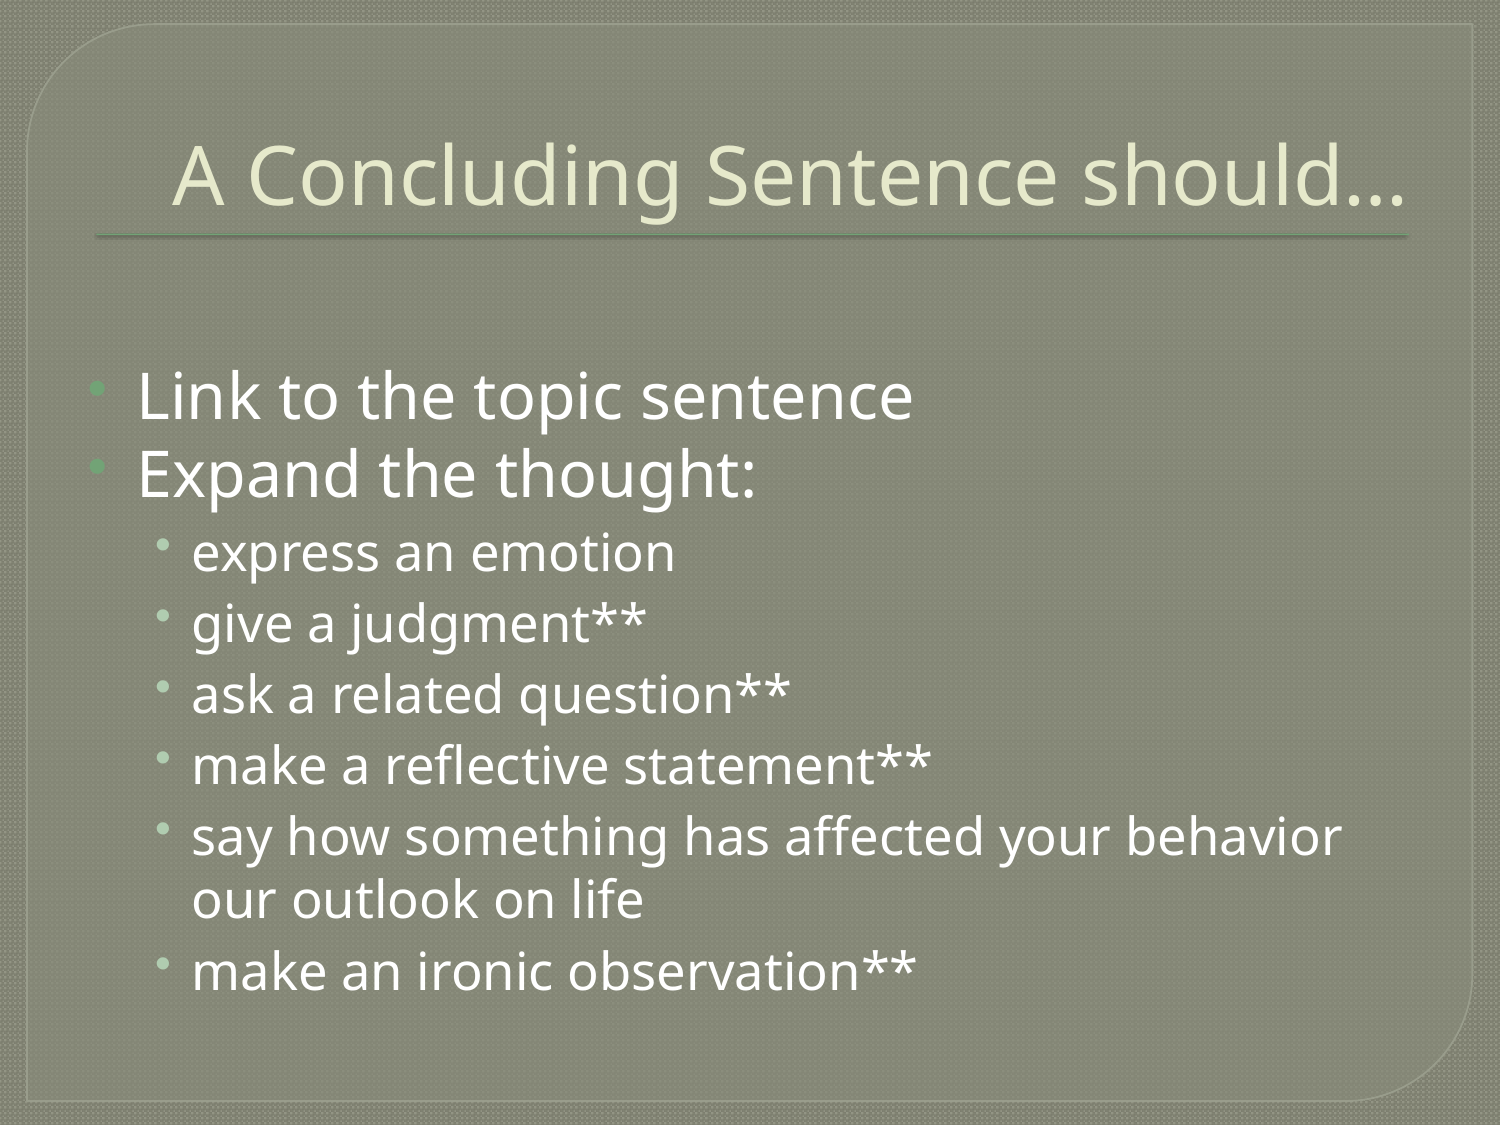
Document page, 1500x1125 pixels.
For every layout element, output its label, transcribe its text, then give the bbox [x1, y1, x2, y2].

title A Concluding Sentence should… [75, 41, 1425, 230]
list Link to the topic sentence Expand the thought: express an emotion give a judgment** ask a related question** make a reflective statement** say how something has affected your behavior our outlook on life make an ironic observation** [75, 270, 1425, 1013]
